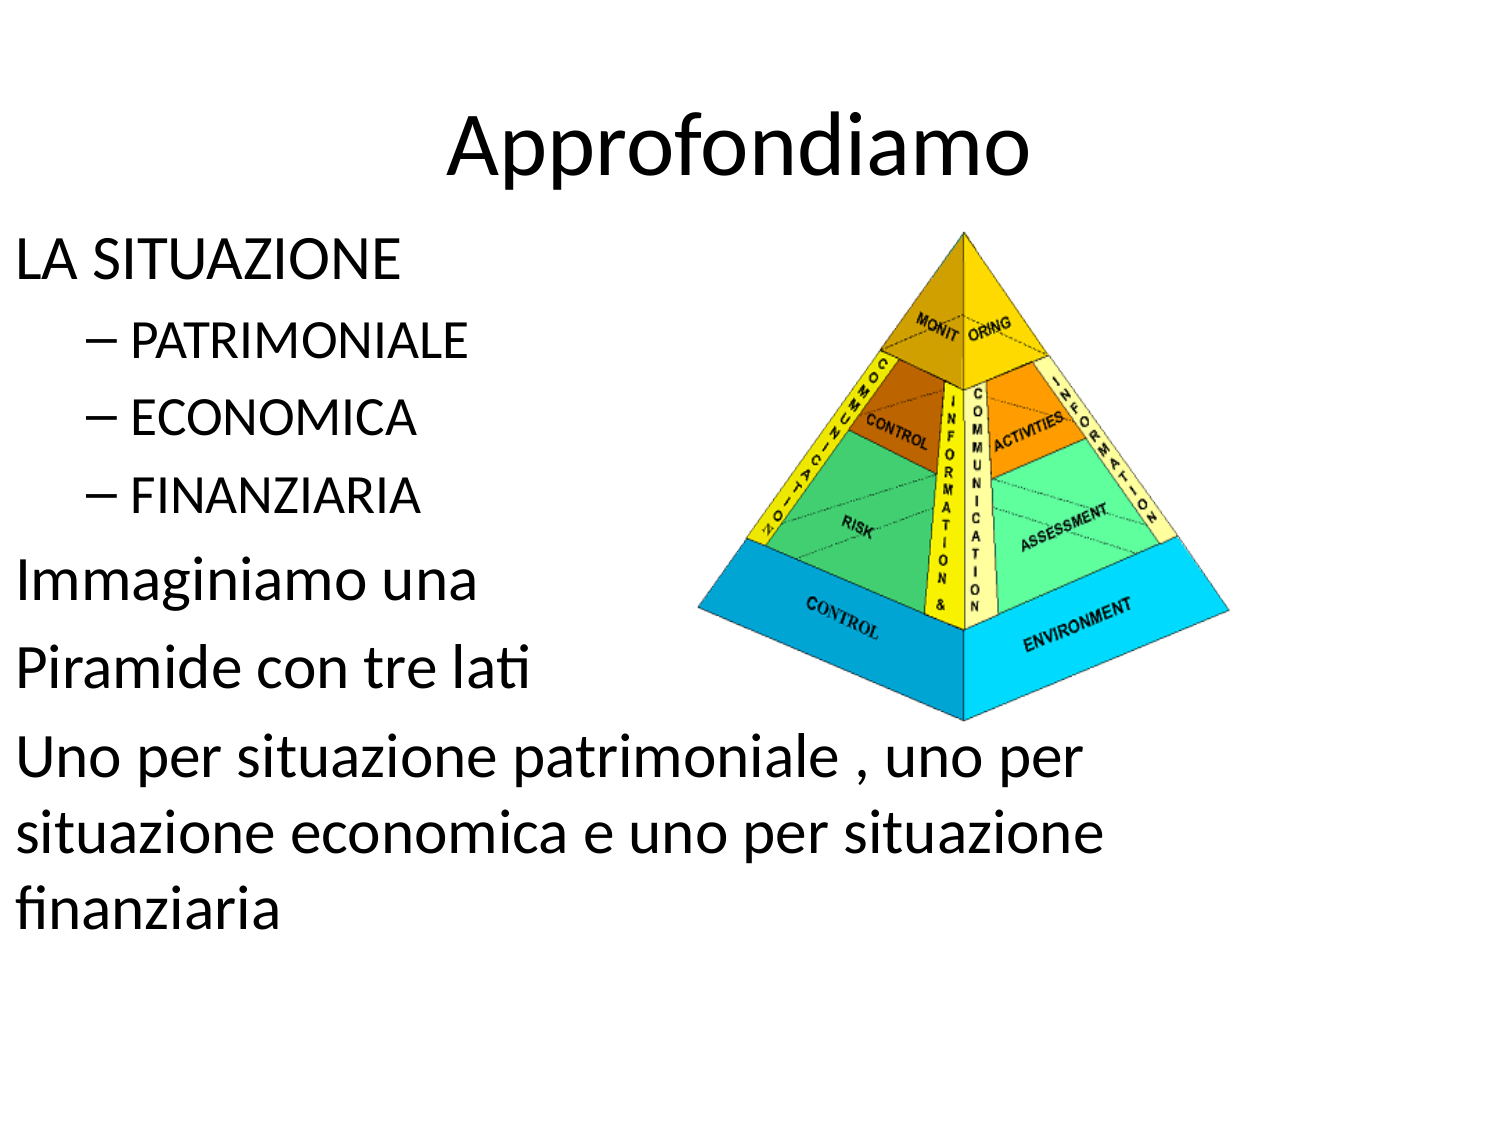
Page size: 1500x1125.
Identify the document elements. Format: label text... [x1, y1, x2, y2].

title Approfondiamo [75, 45, 1425, 233]
list LA SITUAZIONE PATRIMONIALE ECONOMICA FINANZIARIA Immaginiamo una Piramide con tre lati Uno per situazione patrimoniale , uno per situazione economica e uno per situazione finanziaria [0, 208, 1350, 951]
picture [676, 206, 1247, 740]
